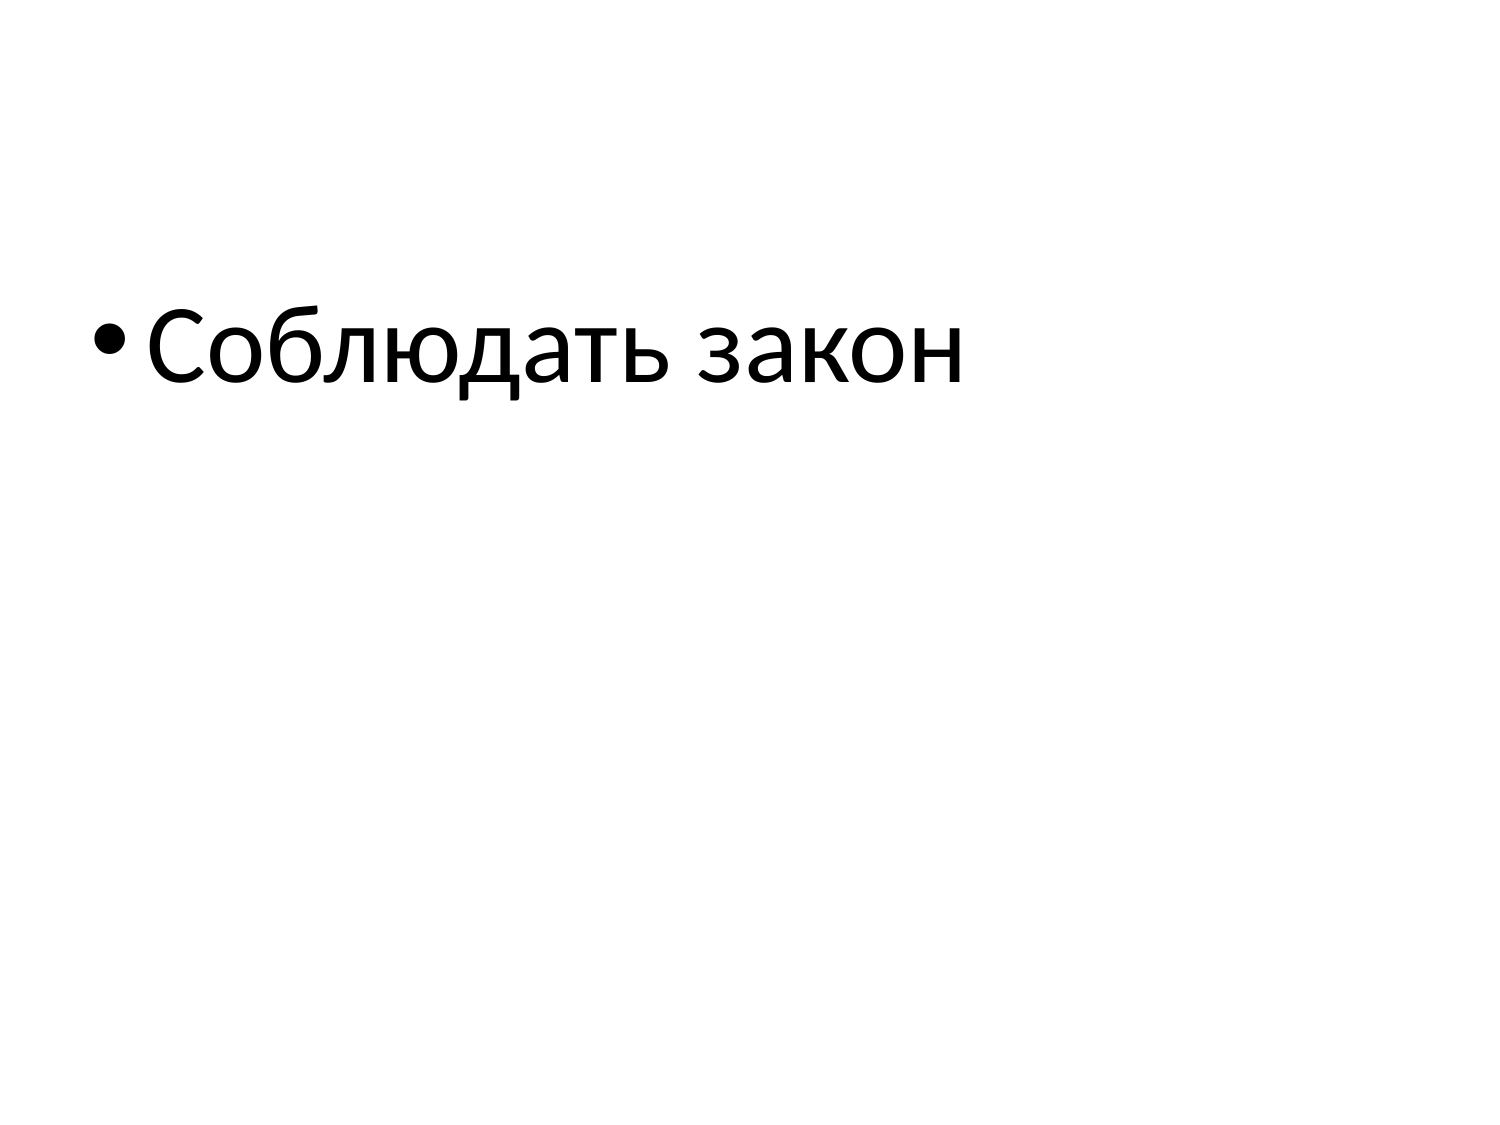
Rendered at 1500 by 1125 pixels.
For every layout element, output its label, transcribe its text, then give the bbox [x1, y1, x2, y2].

list Соблюдать закон [75, 262, 1425, 1005]
